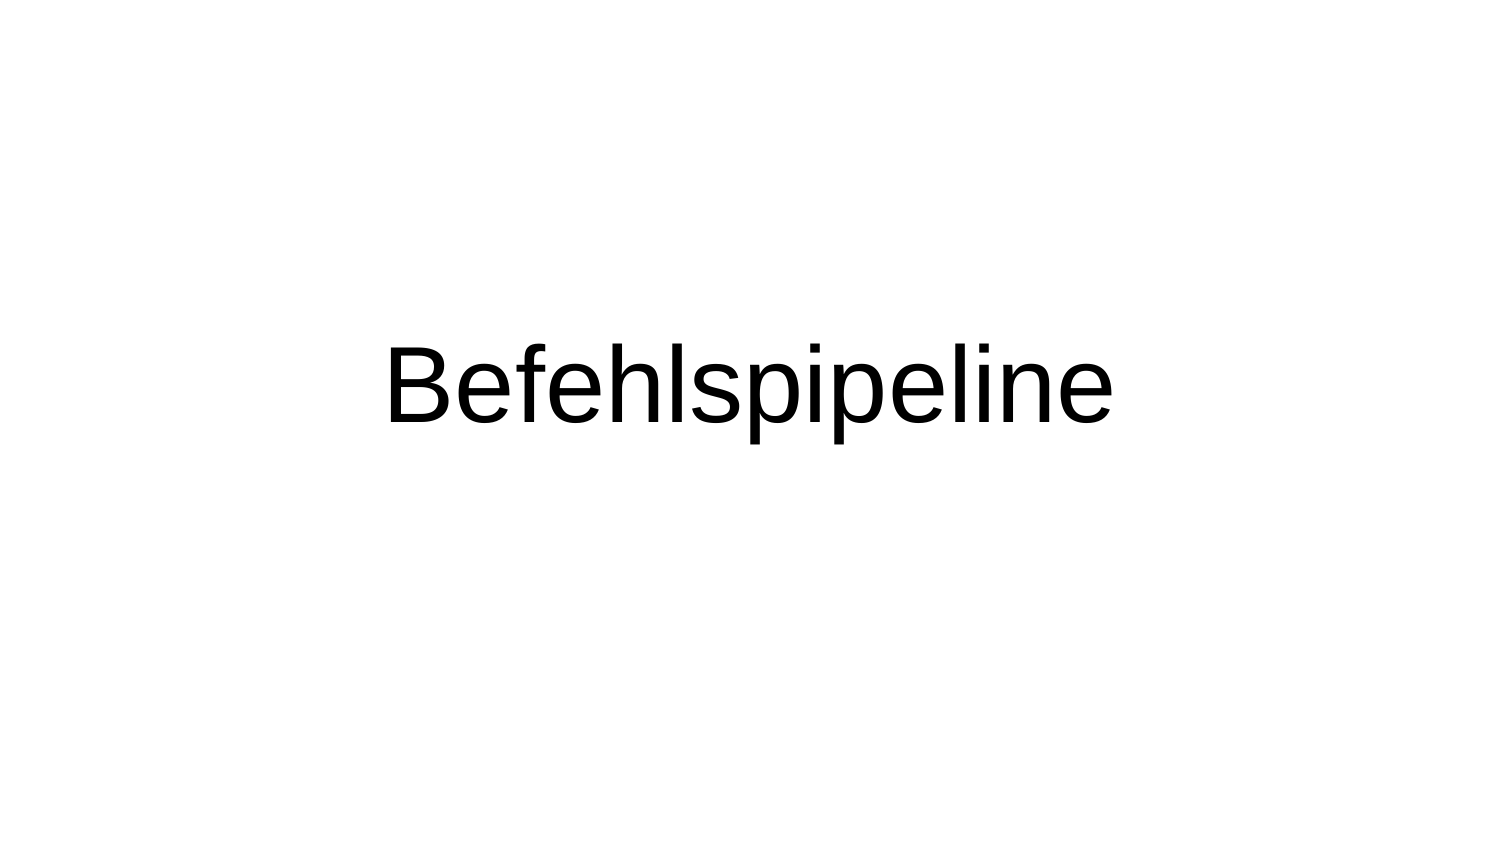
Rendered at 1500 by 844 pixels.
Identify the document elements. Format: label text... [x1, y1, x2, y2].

title Befehlspipeline [51, 122, 1449, 459]
